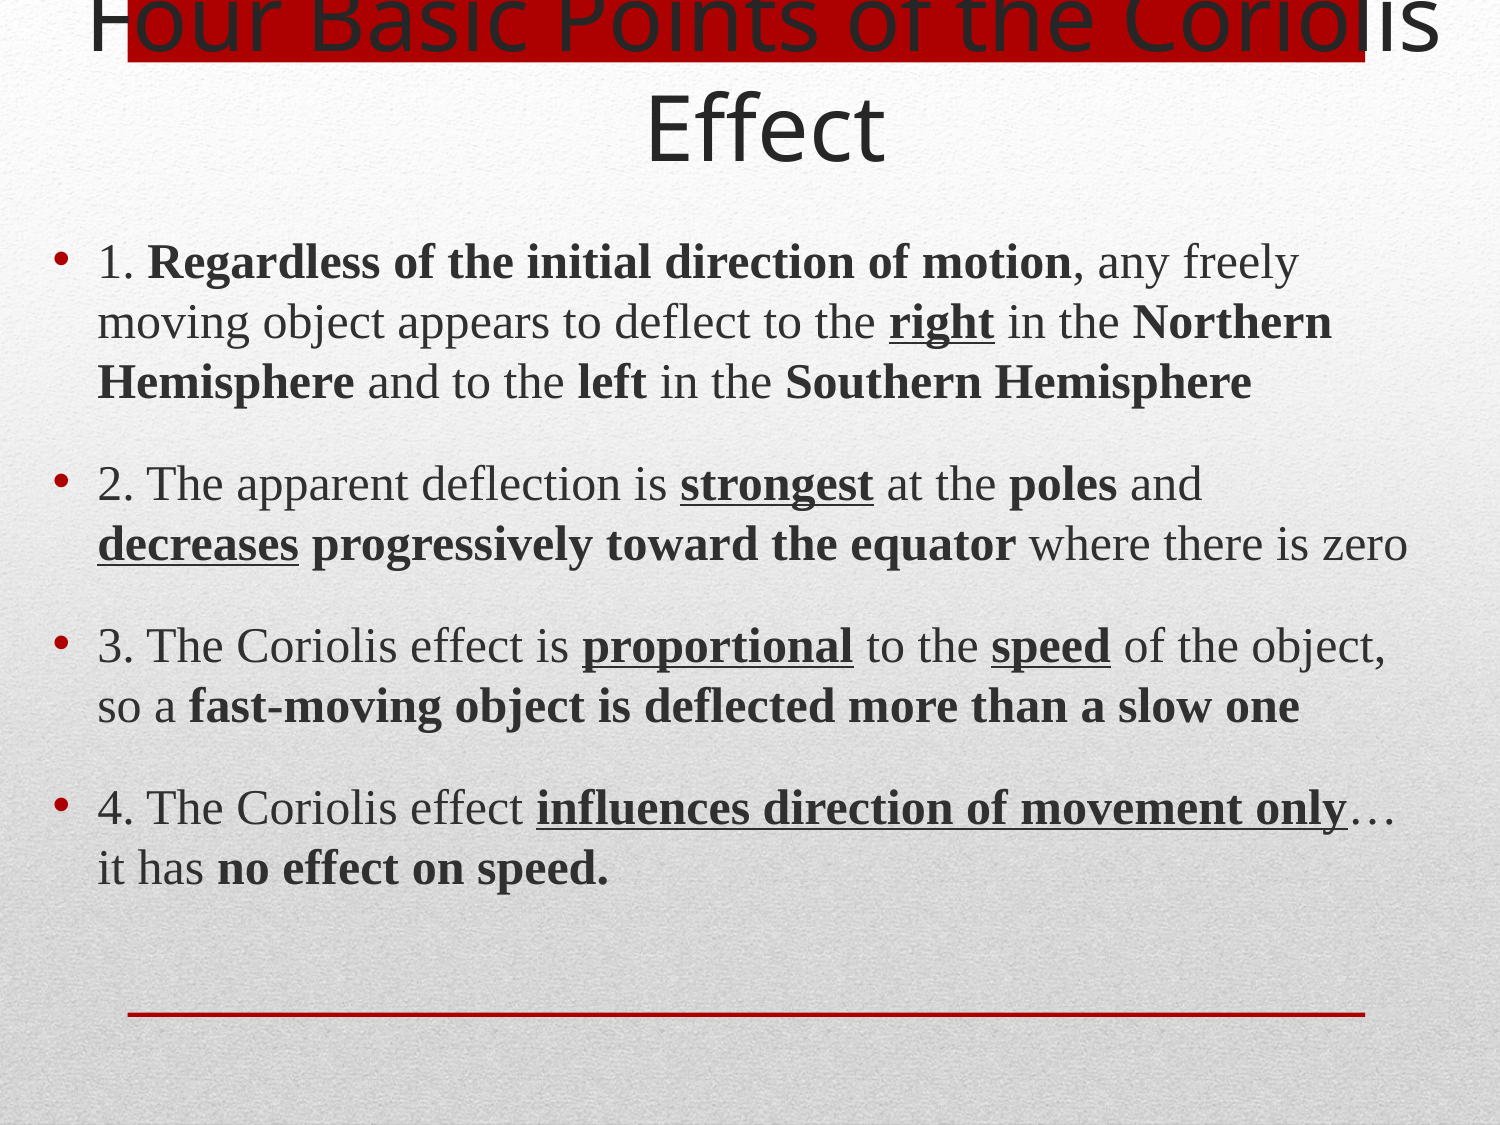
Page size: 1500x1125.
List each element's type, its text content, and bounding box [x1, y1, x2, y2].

title Four Basic Points of the Coriolis Effect [33, 0, 1497, 188]
list 1. Regardless of the initial direction of motion, any freely moving object appears to deflect to the right in the Northern Hemisphere and to the left in the Southern Hemisphere 2. The apparent deflection is strongest at the poles and decreases progressively toward the equator where there is zero 3. The Coriolis effect is proportional to the speed of the object, so a fast-moving object is deflected more than a slow one 4. The Coriolis effect influences direction of movement only… it has no effect on speed. [37, 224, 1425, 969]
